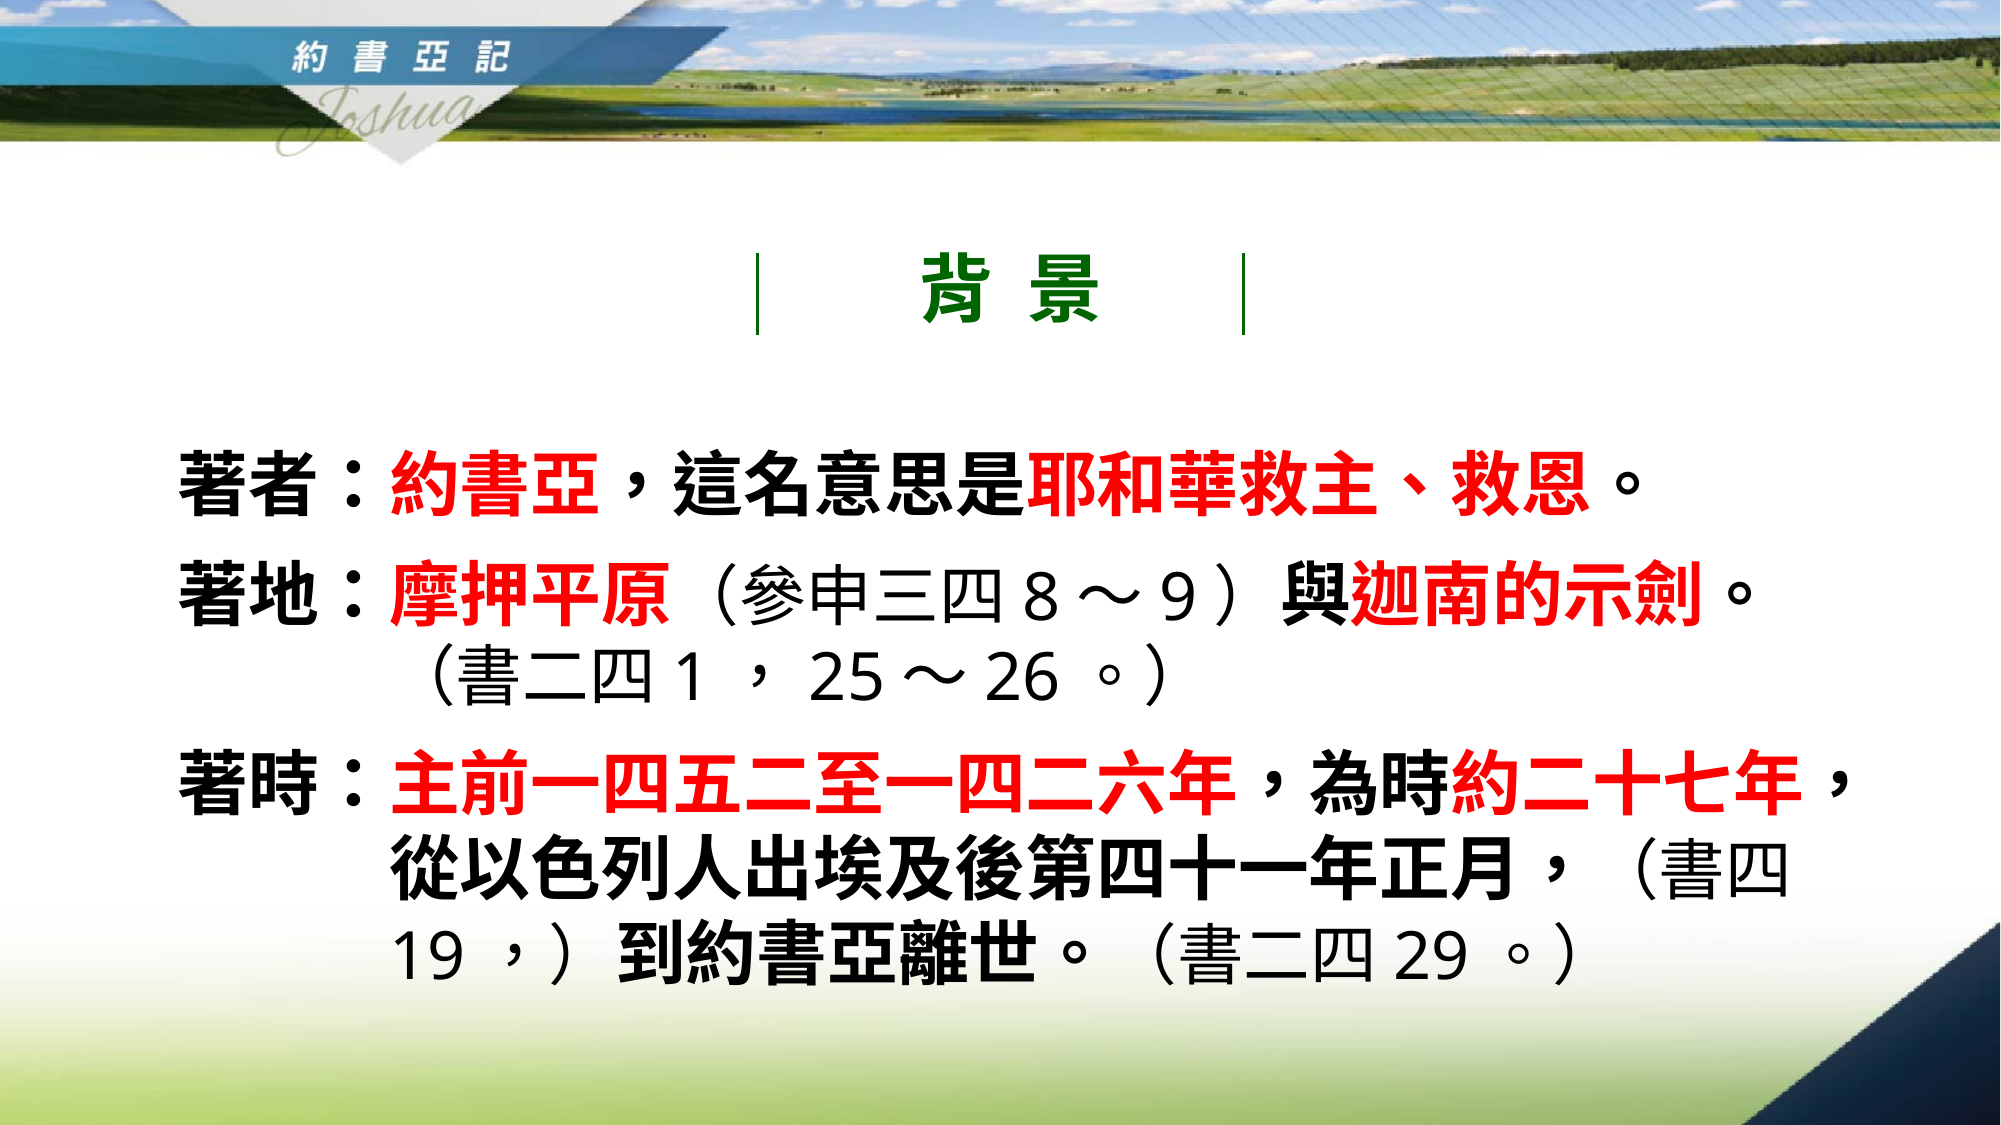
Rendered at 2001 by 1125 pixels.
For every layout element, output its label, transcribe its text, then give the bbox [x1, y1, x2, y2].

picture [0, 0, 2001, 1125]
text_box 著者：約書亞，這名意思是耶和華救主、救恩。 著地：摩押平原（參申三四8～9）與迦南的示劍。（書二四1，25～26。） 著時：主前一四五二至一四二六年，為時約二十七年，從以色列人出埃及後第四十一年正月，（書四19，）到約書亞離世。（書二四29。） [162, 431, 1874, 1002]
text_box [757, 233, 1244, 340]
